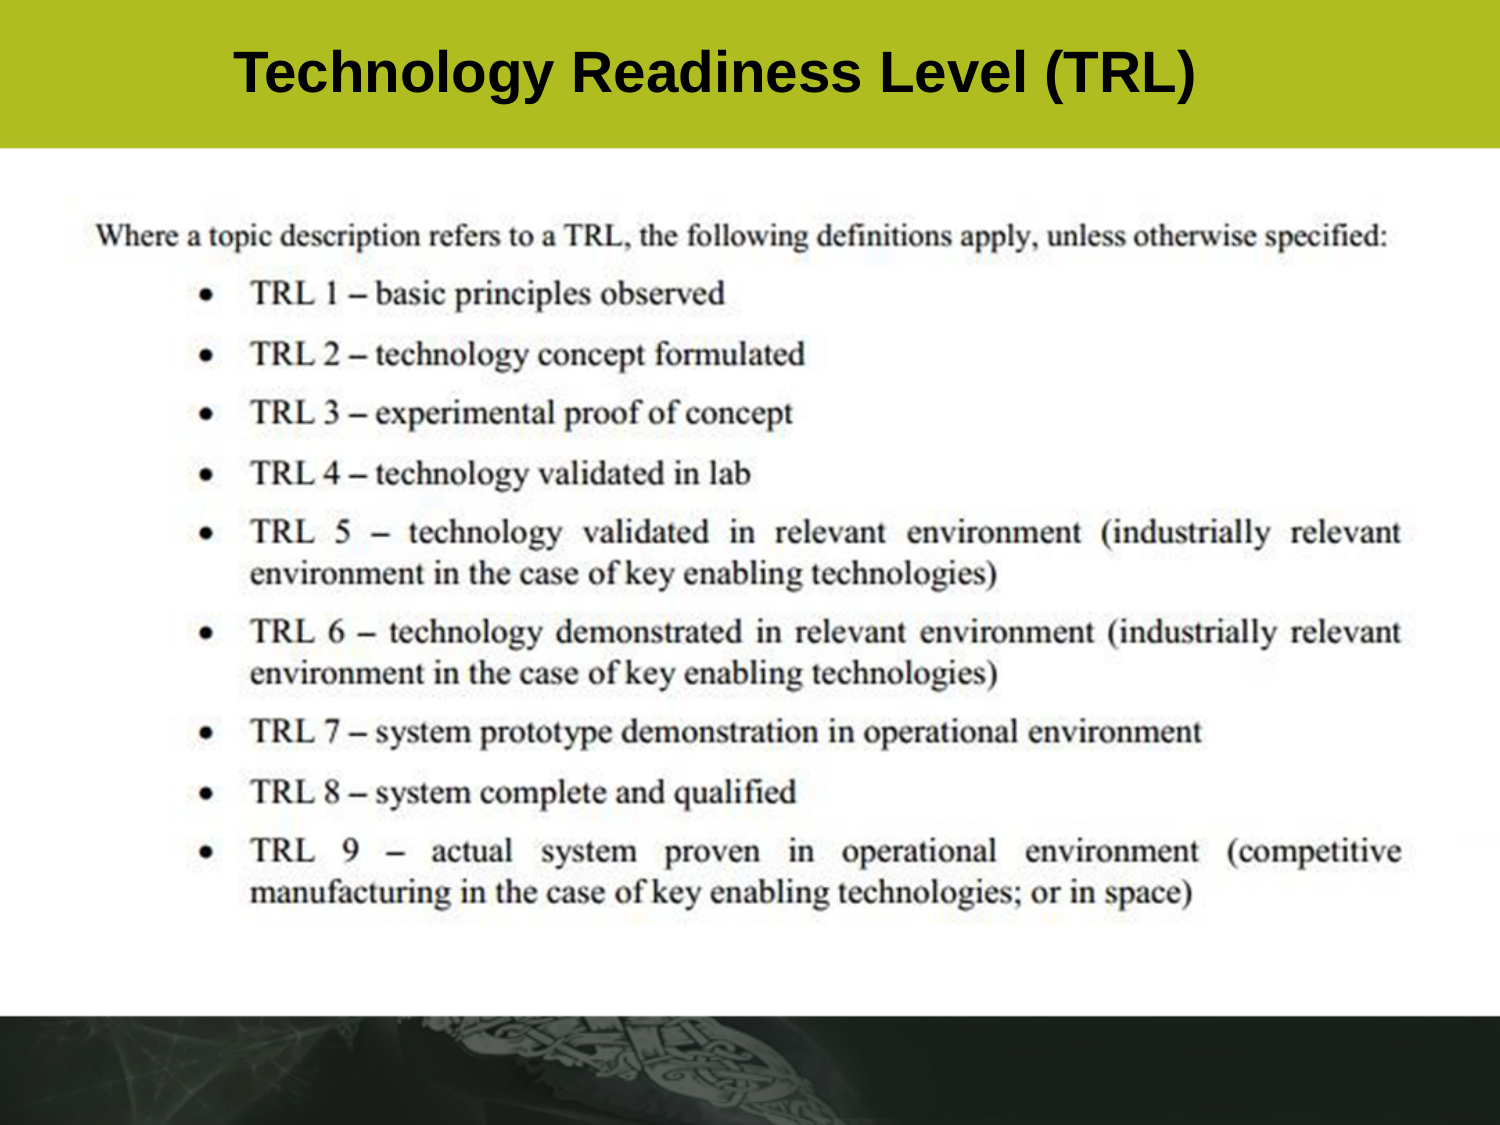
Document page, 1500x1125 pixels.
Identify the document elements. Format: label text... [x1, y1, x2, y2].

text_box Technology Readiness Level (TRL) [218, 30, 1235, 113]
picture [0, 0, 1500, 1125]
